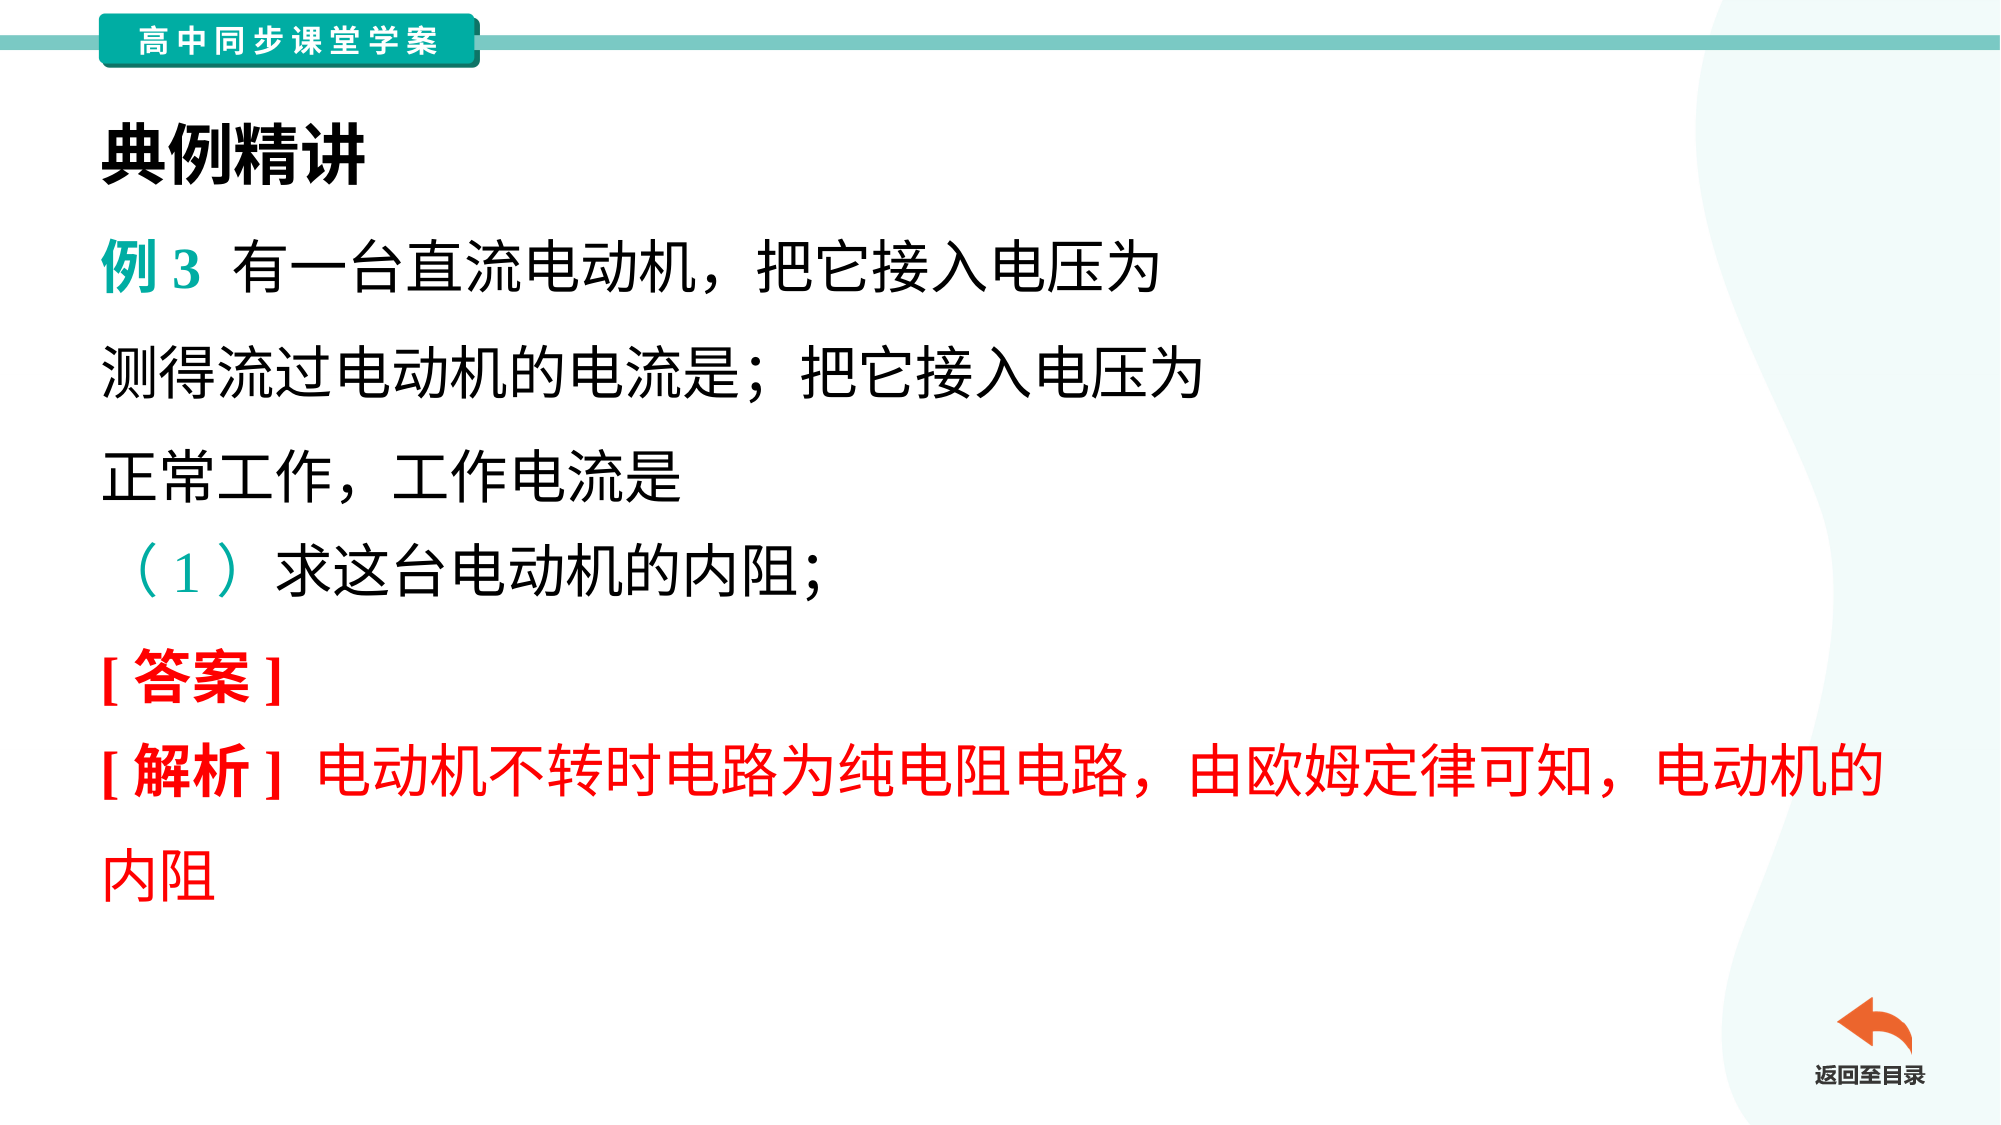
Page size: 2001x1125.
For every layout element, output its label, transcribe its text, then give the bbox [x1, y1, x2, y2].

text_box 典例精讲 [100, 76, 1899, 254]
picture [0, 0, 2000, 1125]
text_box （1）求这台电动机的内阻； [100, 499, 1899, 593]
